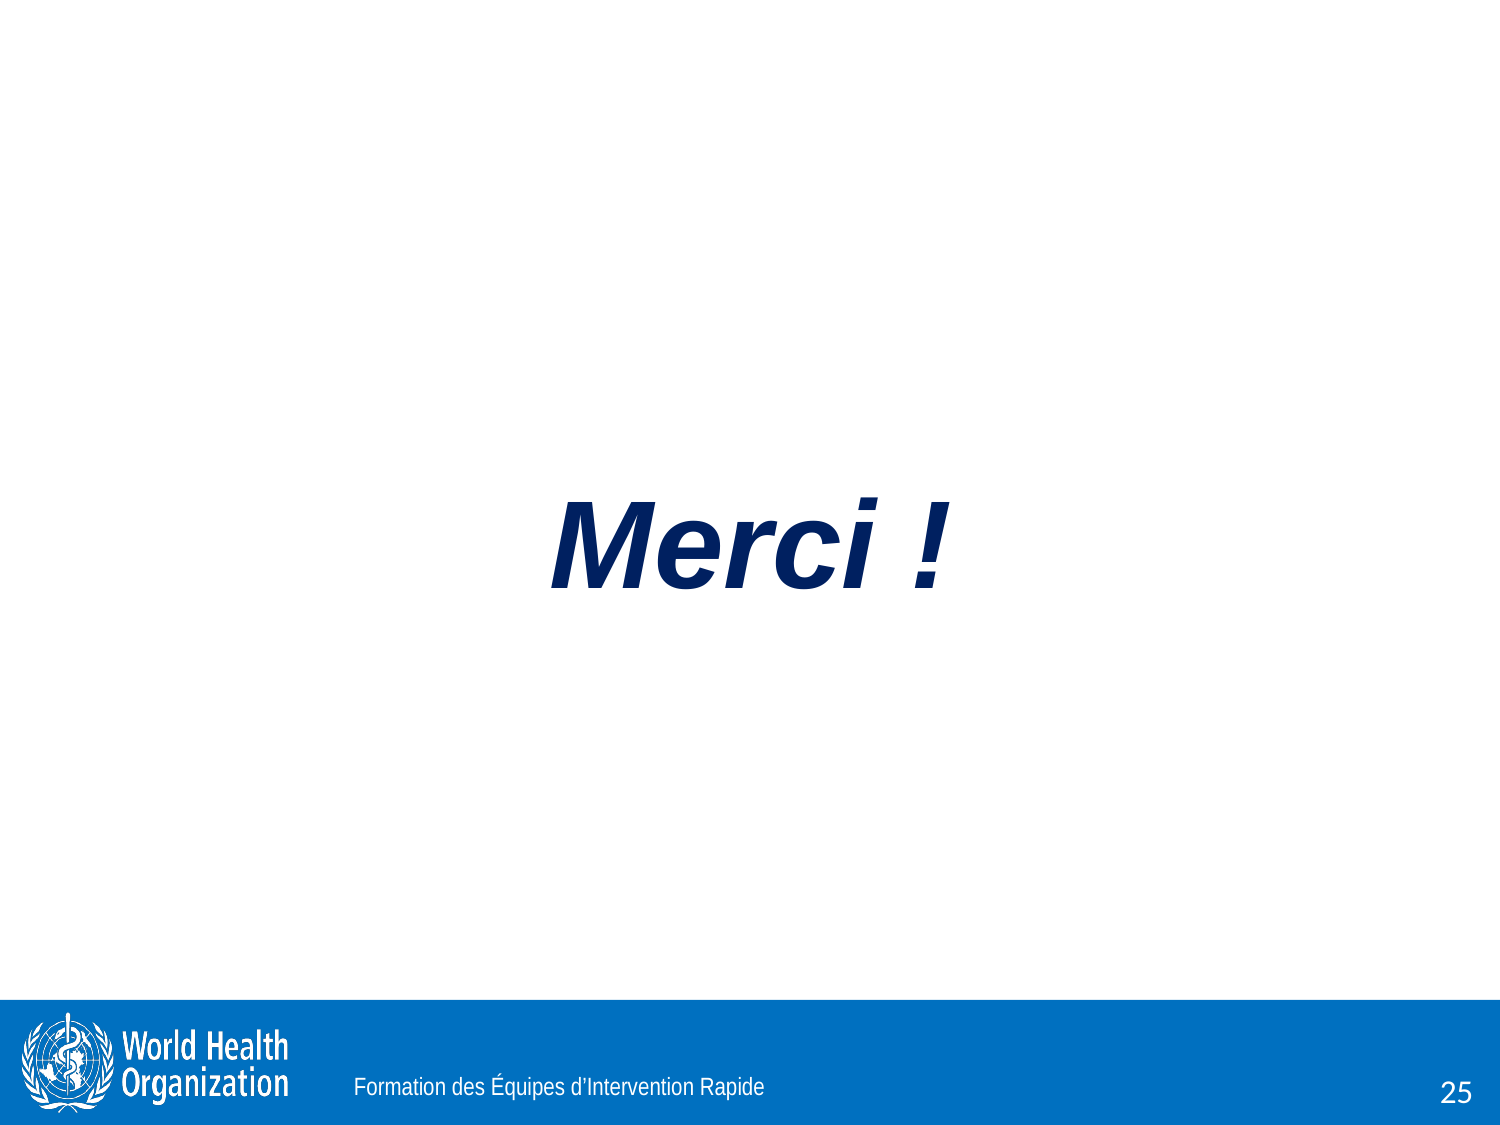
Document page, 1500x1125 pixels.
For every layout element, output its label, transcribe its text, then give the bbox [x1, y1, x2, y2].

picture [21, 1012, 288, 1113]
title Merci ! [76, 444, 1427, 632]
